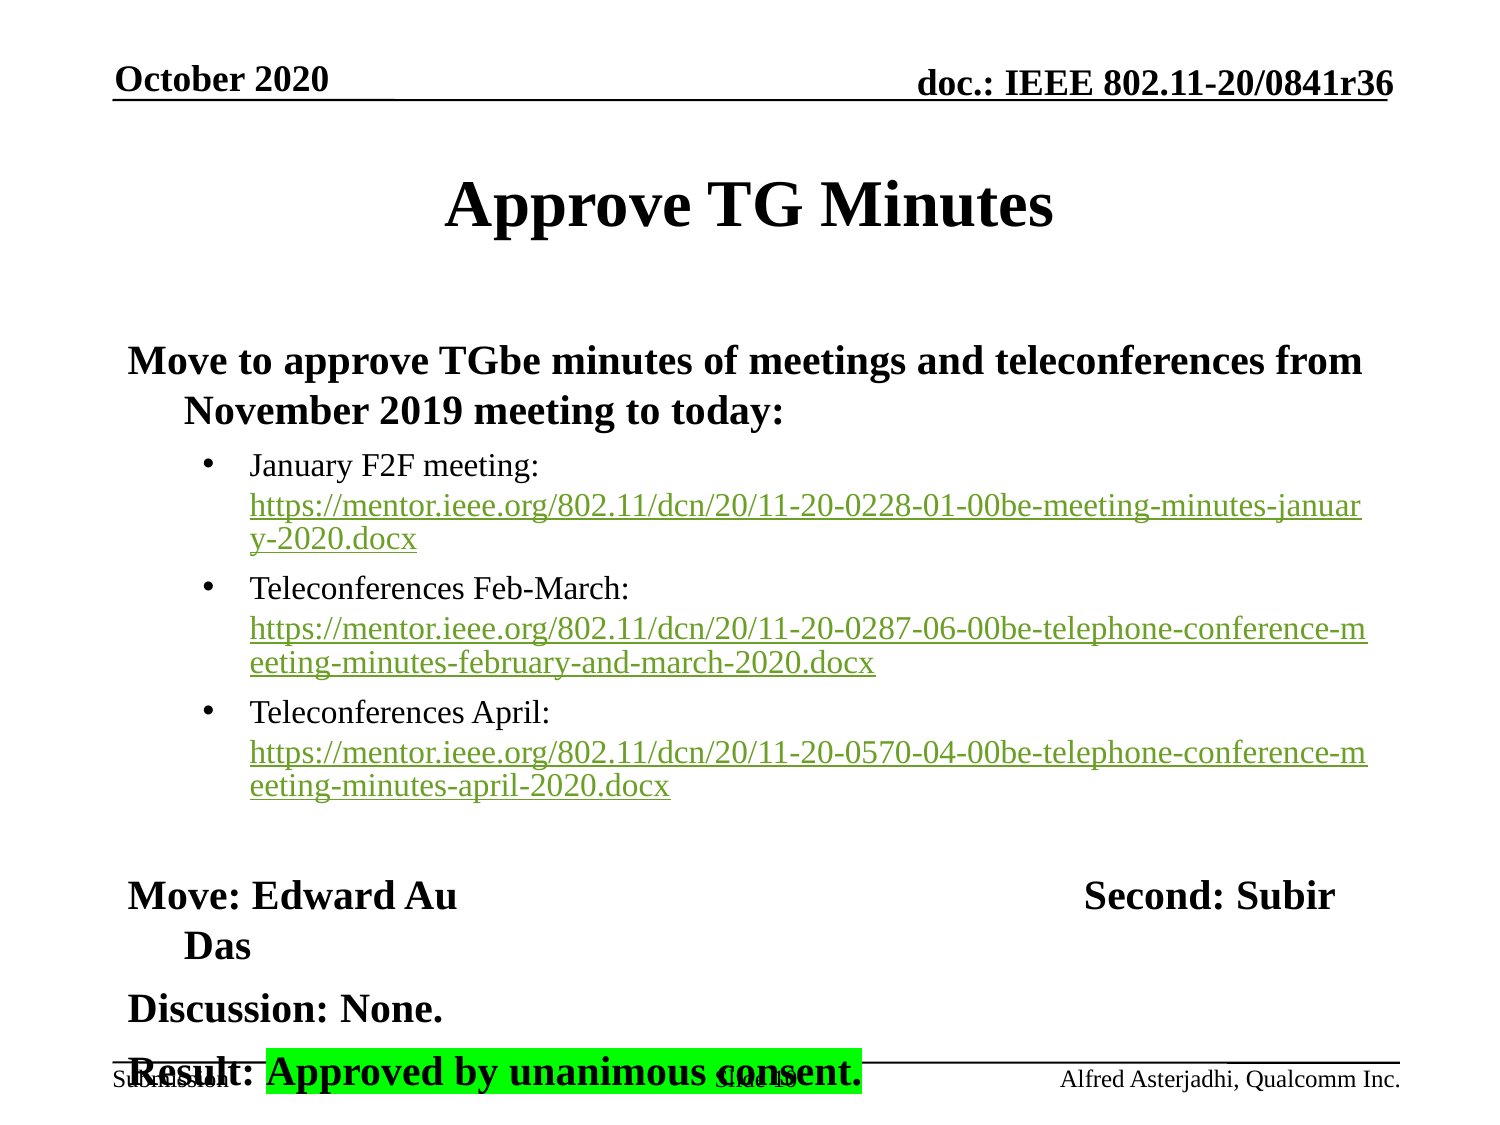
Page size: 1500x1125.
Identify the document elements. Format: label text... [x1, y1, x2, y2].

slide_number Slide 10 [712, 1061, 800, 1123]
list Move to approve TGbe minutes of meetings and teleconferences from November 2019 meeting to today: January F2F meeting: https://mentor.ieee.org/802.11/dcn/20/11-20-0228-01-00be-meeting-minutes-january-2020.docx Teleconferences Feb-March: https://mentor.ieee.org/802.11/dcn/20/11-20-0287-06-00be-telephone-conference-meeting-minutes-february-and-march-2020.docx Teleconferences April: https://mentor.ieee.org/802.11/dcn/20/11-20-0570-04-00be-telephone-conference-meeting-minutes-april-2020.docx Move: Edward Au Second: Subir Das Discussion: None. Result: Approved by unanimous consent. [112, 324, 1388, 1000]
title Approve TG Minutes [112, 112, 1388, 288]
footer Alfred Asterjadhi, Qualcomm Inc. [878, 1061, 1402, 1093]
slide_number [114, 54, 493, 100]
